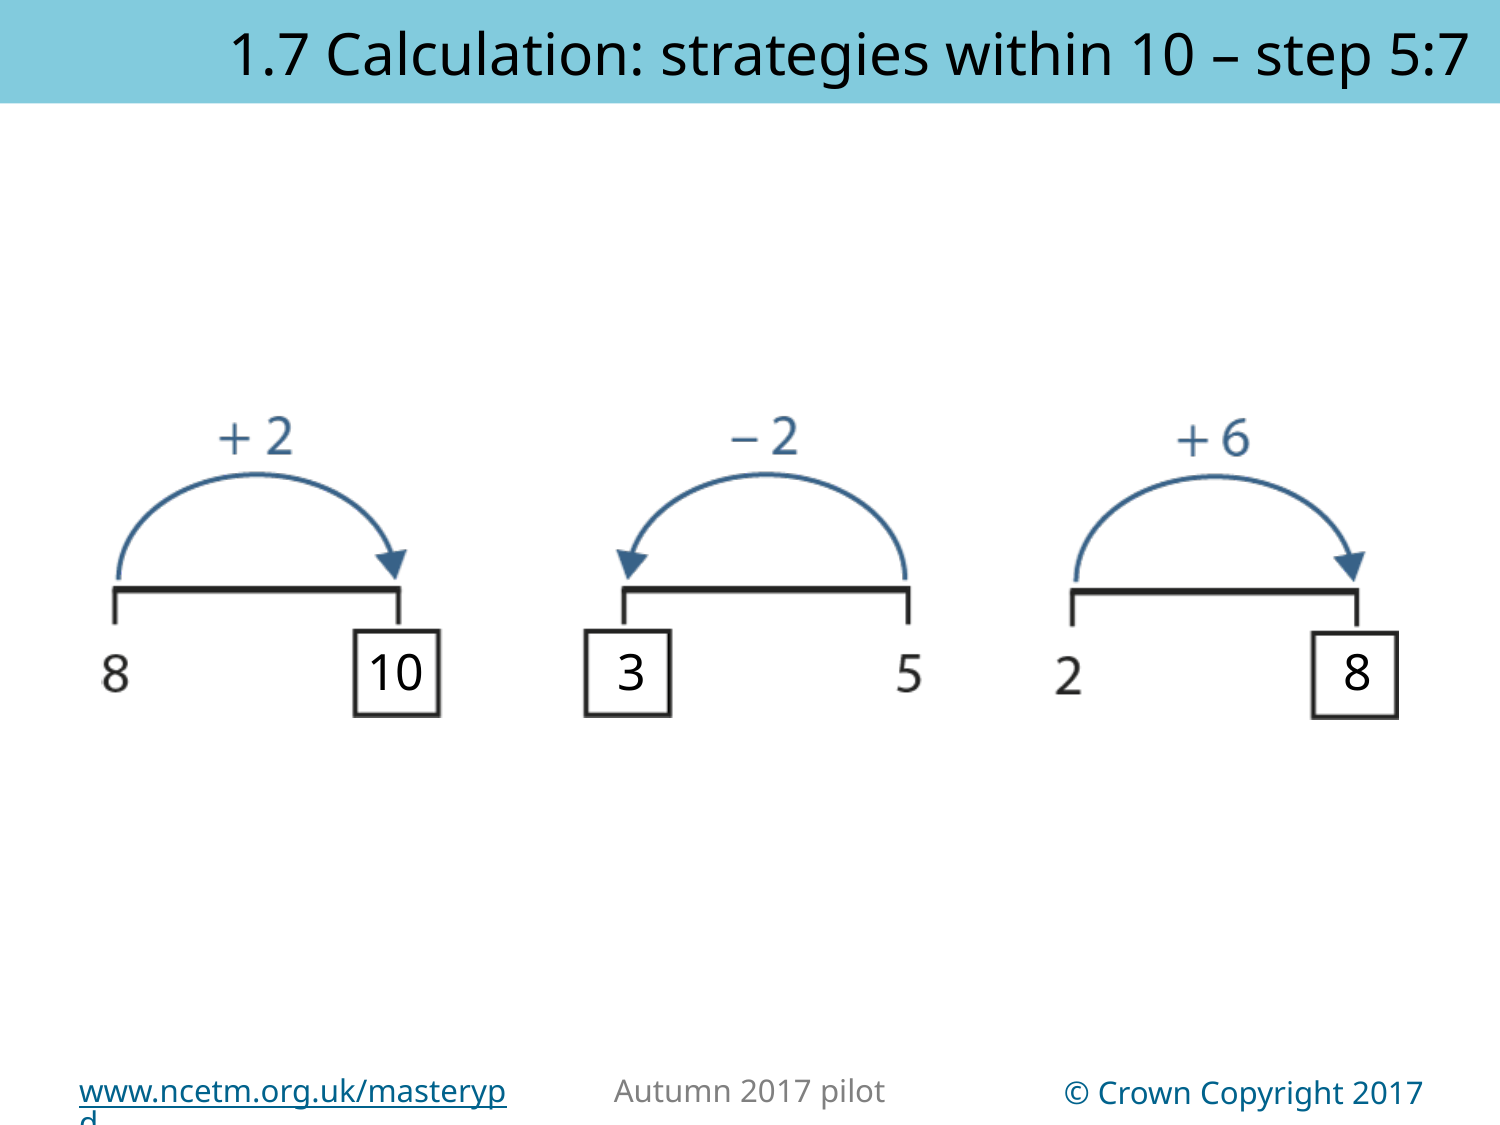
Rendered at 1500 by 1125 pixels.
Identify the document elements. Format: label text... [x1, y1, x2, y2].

picture [101, 407, 444, 718]
list 1.7 Calculation: strategies within 10 – step 5:7 [0, 0, 1500, 104]
picture [1045, 409, 1436, 720]
picture [548, 407, 963, 718]
